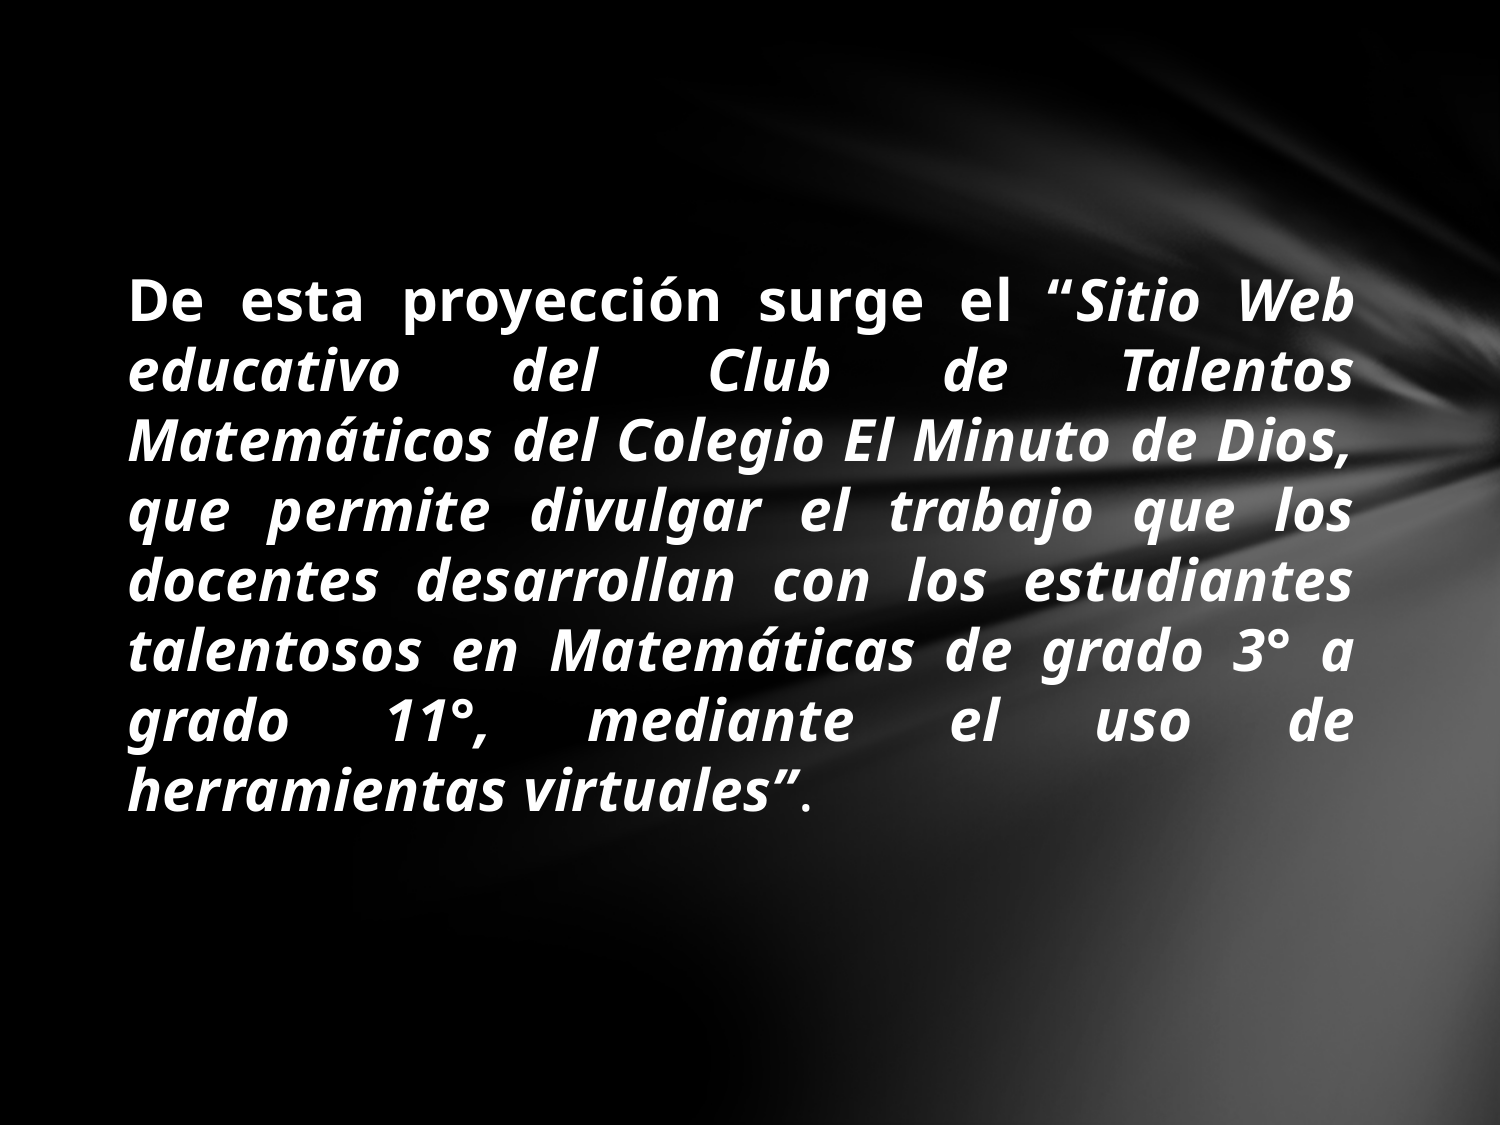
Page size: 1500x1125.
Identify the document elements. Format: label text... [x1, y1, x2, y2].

list De esta proyección surge el “Sitio Web educativo del Club de Talentos Matemáticos del Colegio El Minuto de Dios, que permite divulgar el trabajo que los docentes desarrollan con los estudiantes talentosos en Matemáticas de grado 3° a grado 11°, mediante el uso de herramientas virtuales”. [112, 255, 1373, 882]
